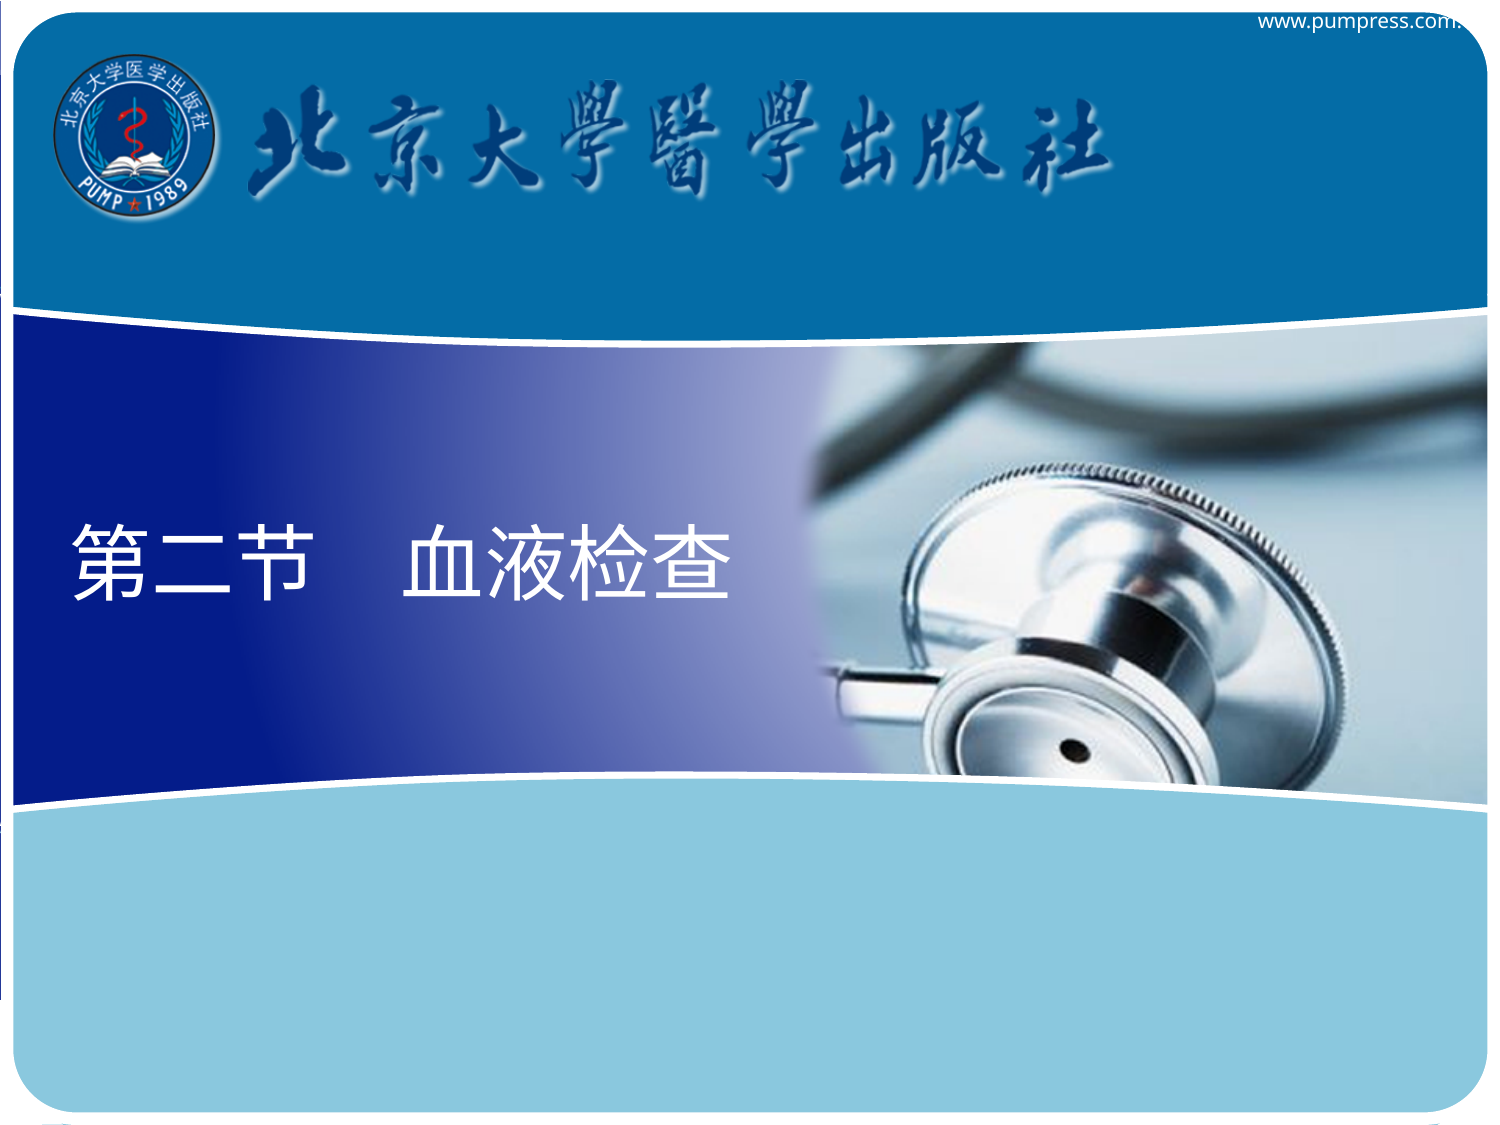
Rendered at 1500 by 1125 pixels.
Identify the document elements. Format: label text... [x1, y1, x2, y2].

slide_number www.pumpress.com.cn [1062, 0, 1500, 38]
picture [53, 54, 1117, 225]
picture [14, 315, 1487, 805]
title 第二节 血液检查 [52, 373, 833, 749]
